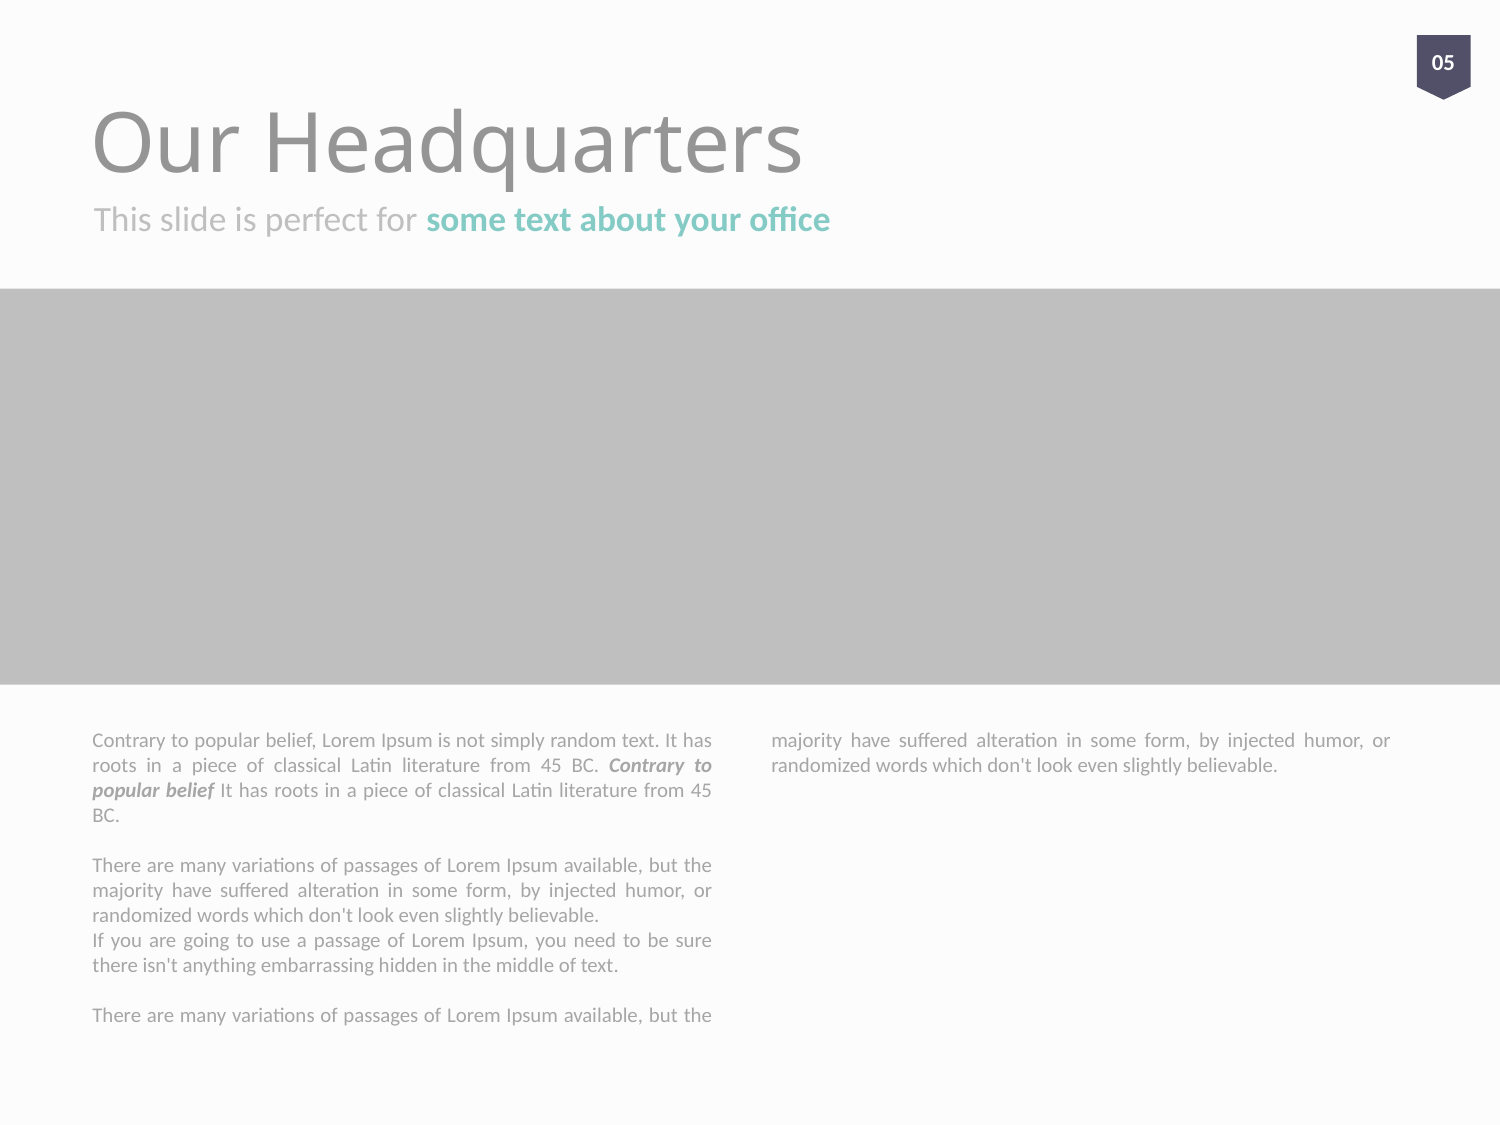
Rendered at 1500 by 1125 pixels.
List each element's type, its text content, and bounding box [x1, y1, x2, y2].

text_box [0, 287, 1500, 687]
title Our Headquarters [75, 74, 1425, 203]
text_box This slide is perfect for some text about your office [78, 177, 1429, 257]
text_box 05 [1414, 33, 1473, 102]
text_box Contrary to popular belief, Lorem Ipsum is not simply random text. It has roots in a piece of classical Latin literature from 45 BC. Contrary to popular belief It has roots in a piece of classical Latin literature from 45 BC. There are many variations of passages of Lorem Ipsum available, but the majority have suffered alteration in some form, by injected humor, or randomized words which don't look even slightly believable. If you are going to use a passage of Lorem Ipsum, you need to be sure there isn't anything embarrassing hidden in the middle of text. There are many variations of passages of Lorem Ipsum available, but the majority have suffered alteration in some form, by injected humor, or randomized words which don't look even slightly believable. [77, 719, 1415, 1051]
